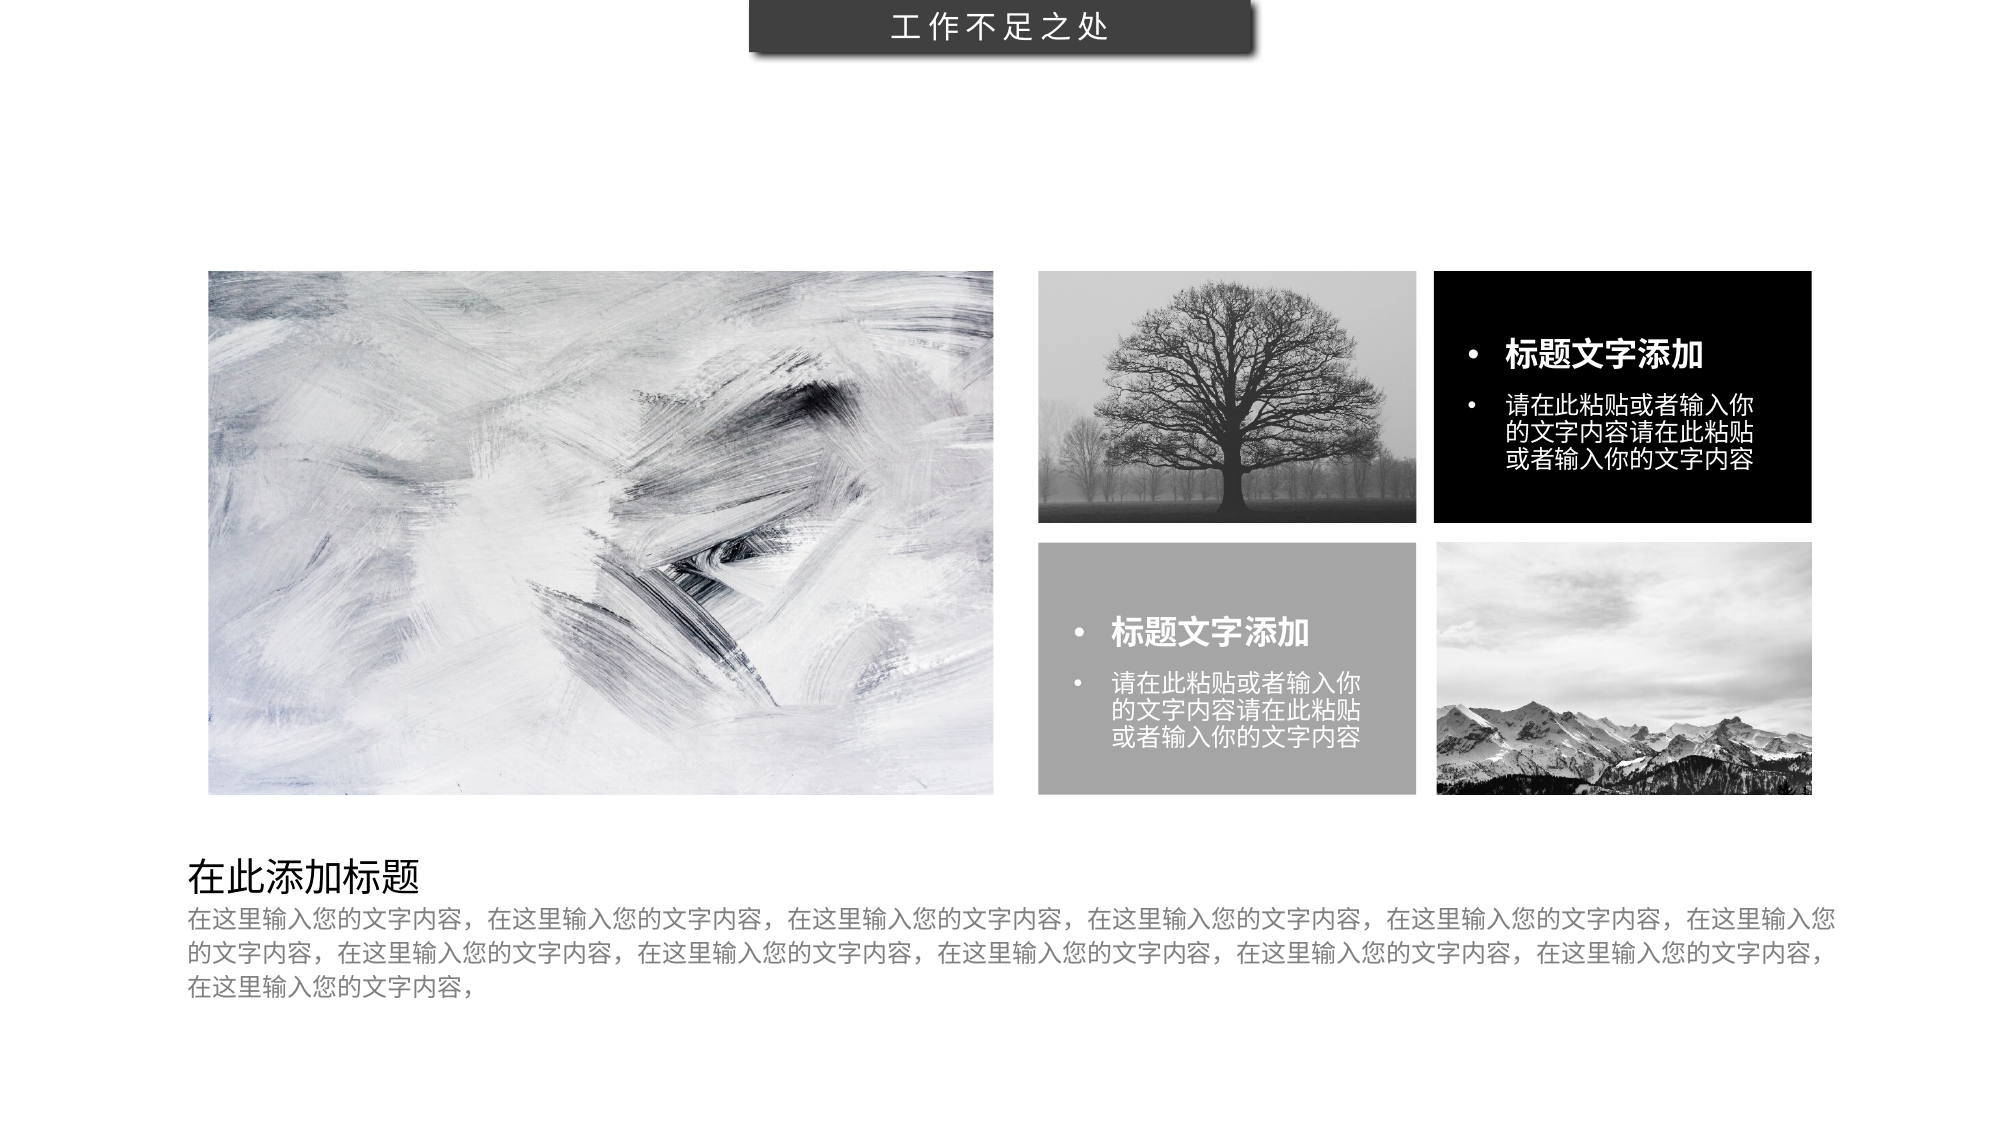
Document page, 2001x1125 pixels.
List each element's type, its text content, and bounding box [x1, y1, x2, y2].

text_box 请在此粘贴或者输入你的文字内容请在此粘贴或者输入你的文字内容 [1452, 385, 1791, 479]
text_box 在此添加标题 在这里输入您的文字内容，在这里输入您的文字内容，在这里输入您的文字内容，在这里输入您的文字内容，在这里输入您的文字内容，在这里输入您的文字内容，在这里输入您的文字内容，在这里输入您的文字内容，在这里输入您的文字内容，在这里输入您的文字内容，在这里输入您的文字内容，在这里输入您的文字内容， [172, 831, 1863, 1009]
text_box 标题文字添加 [1058, 608, 1384, 663]
picture [1436, 542, 1812, 795]
text_box [1037, 542, 1417, 796]
picture [208, 271, 994, 795]
text_box 工作不足之处 [749, 0, 1251, 53]
text_box 请在此粘贴或者输入你的文字内容请在此粘贴或者输入你的文字内容 [1058, 663, 1397, 757]
text_box [1433, 270, 1813, 524]
text_box 标题文字添加 [1452, 330, 1777, 385]
picture [1038, 271, 1417, 523]
